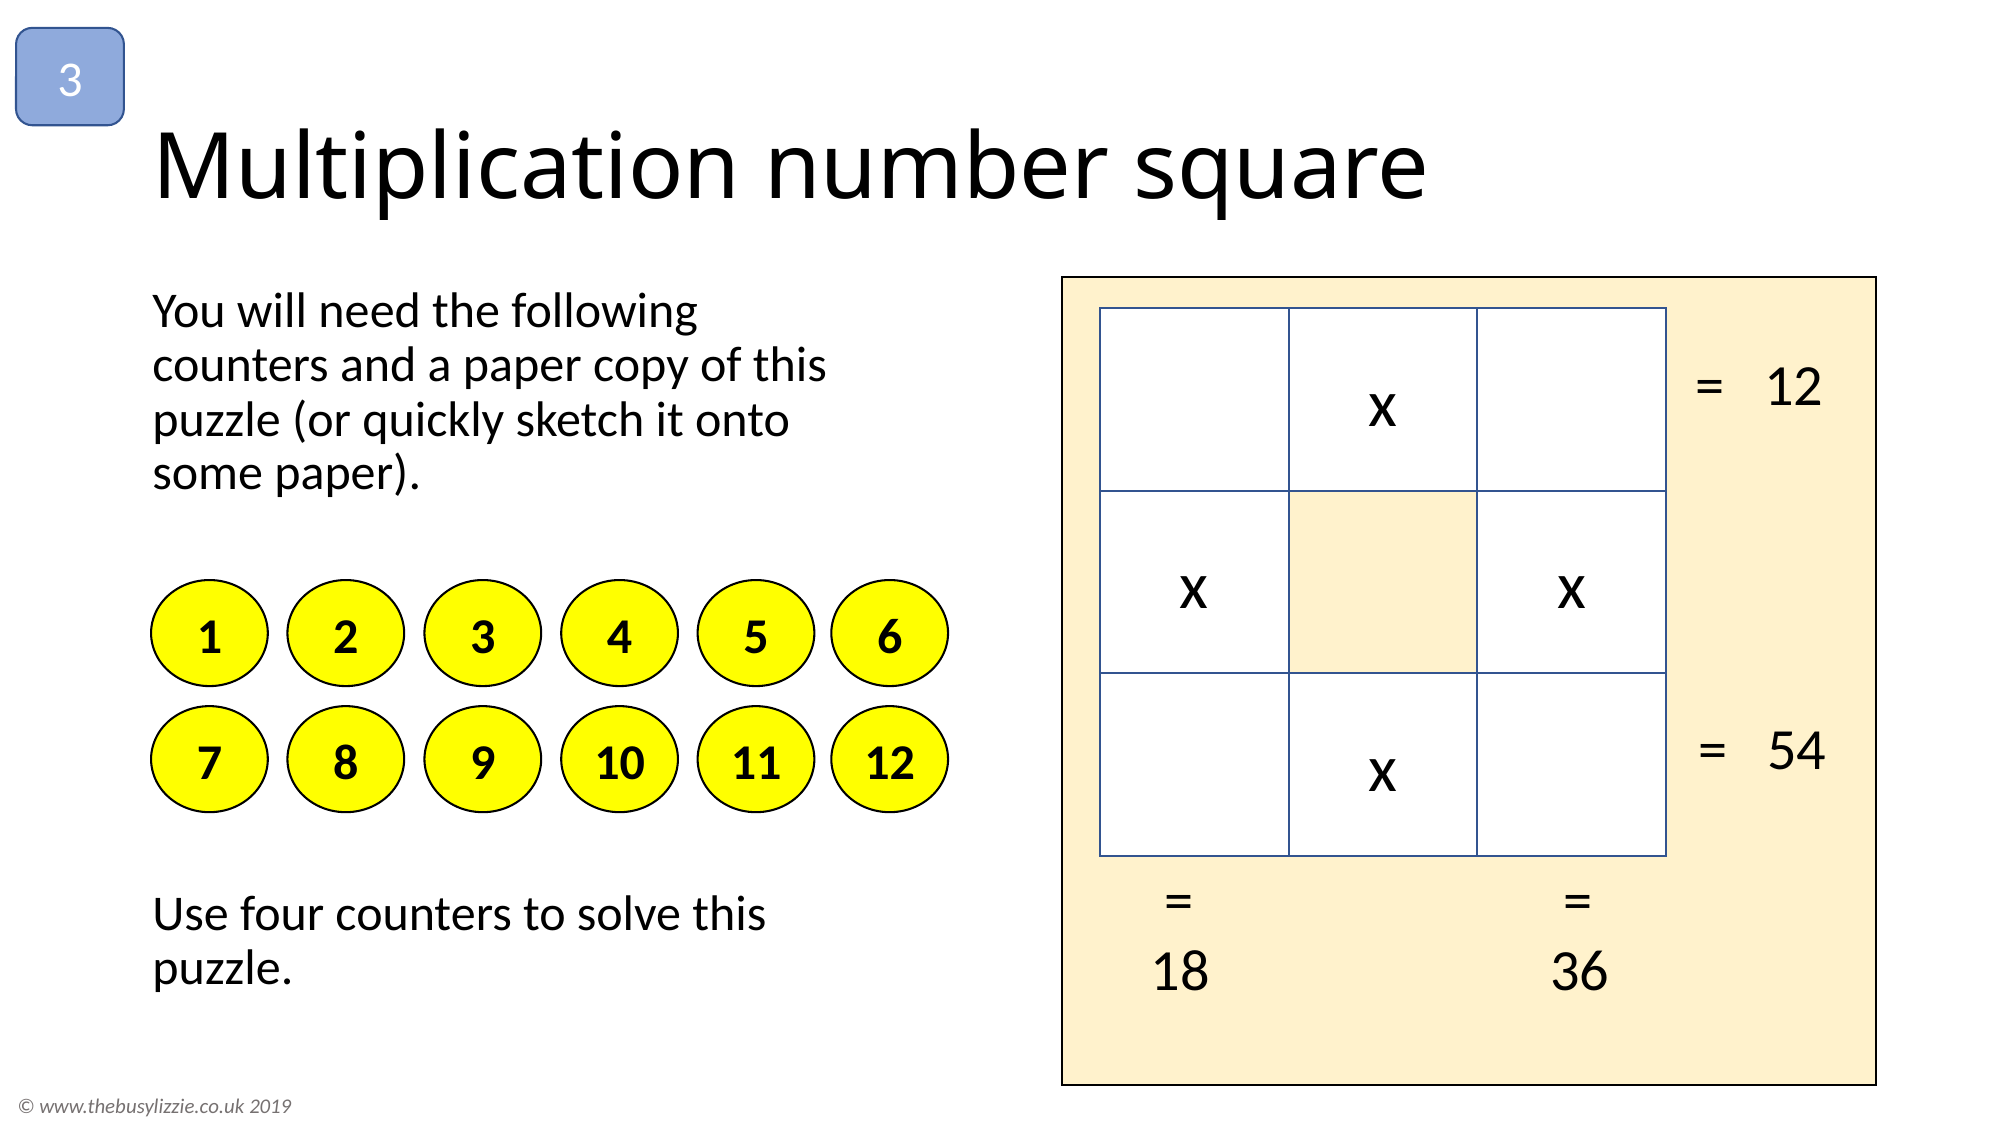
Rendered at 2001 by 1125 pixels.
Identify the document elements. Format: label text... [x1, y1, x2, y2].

text_box 8 [286, 705, 406, 814]
text_box 2 [286, 579, 406, 688]
text_box 5 [696, 579, 816, 688]
text_box 3 [14, 26, 125, 127]
title Multiplication number square [137, 59, 1863, 278]
text_box 1 [150, 579, 269, 688]
list You will need the following counters and a paper copy of this puzzle (or quickly sketch it onto some paper). Use four counters to solve this puzzle. [137, 277, 891, 1066]
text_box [1061, 277, 1926, 1086]
text_box 12 [830, 705, 950, 814]
text_box 3 [423, 579, 543, 688]
text_box 11 [696, 705, 816, 814]
text_box 6 [830, 579, 950, 688]
text_box 10 [560, 705, 679, 814]
text_box 4 [560, 579, 679, 688]
text_box 7 [150, 705, 269, 814]
text_box 9 [423, 705, 543, 814]
text_box © www.thebusylizzie.co.uk 2019 [2, 1085, 311, 1125]
